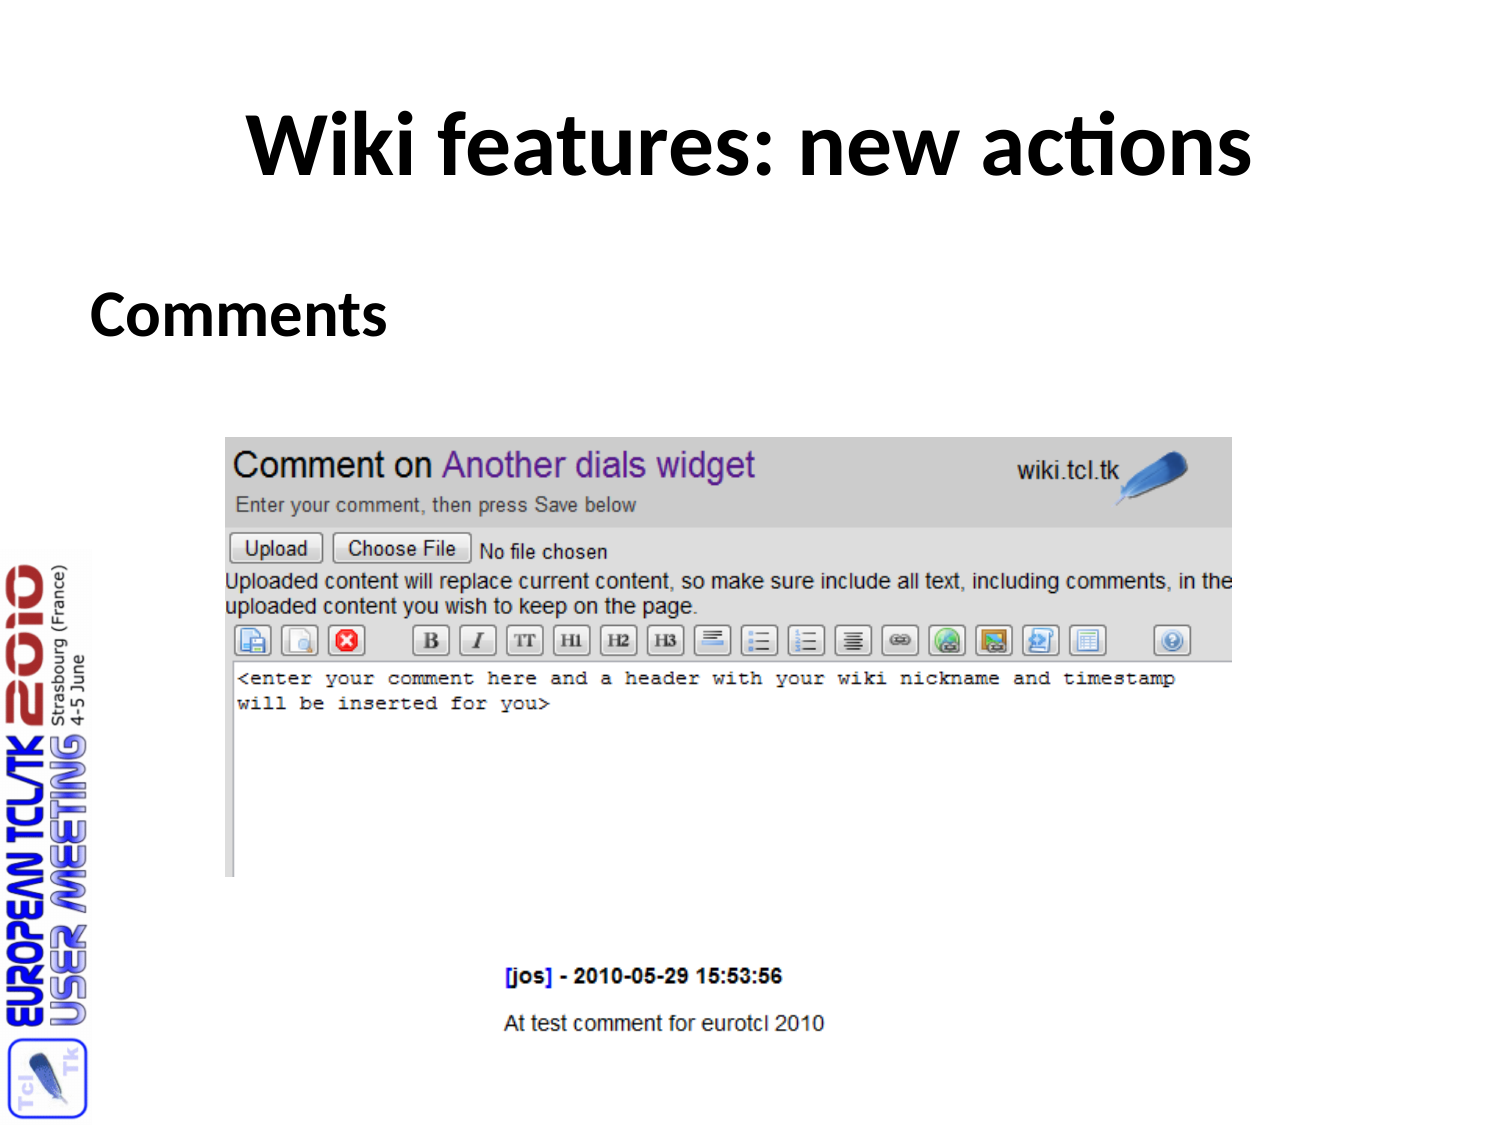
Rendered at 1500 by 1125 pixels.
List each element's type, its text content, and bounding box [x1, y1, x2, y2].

list Comments [75, 262, 1425, 1005]
picture [499, 949, 873, 1048]
title Wiki features: new actions [75, 45, 1425, 233]
picture [0, 437, 1232, 1124]
